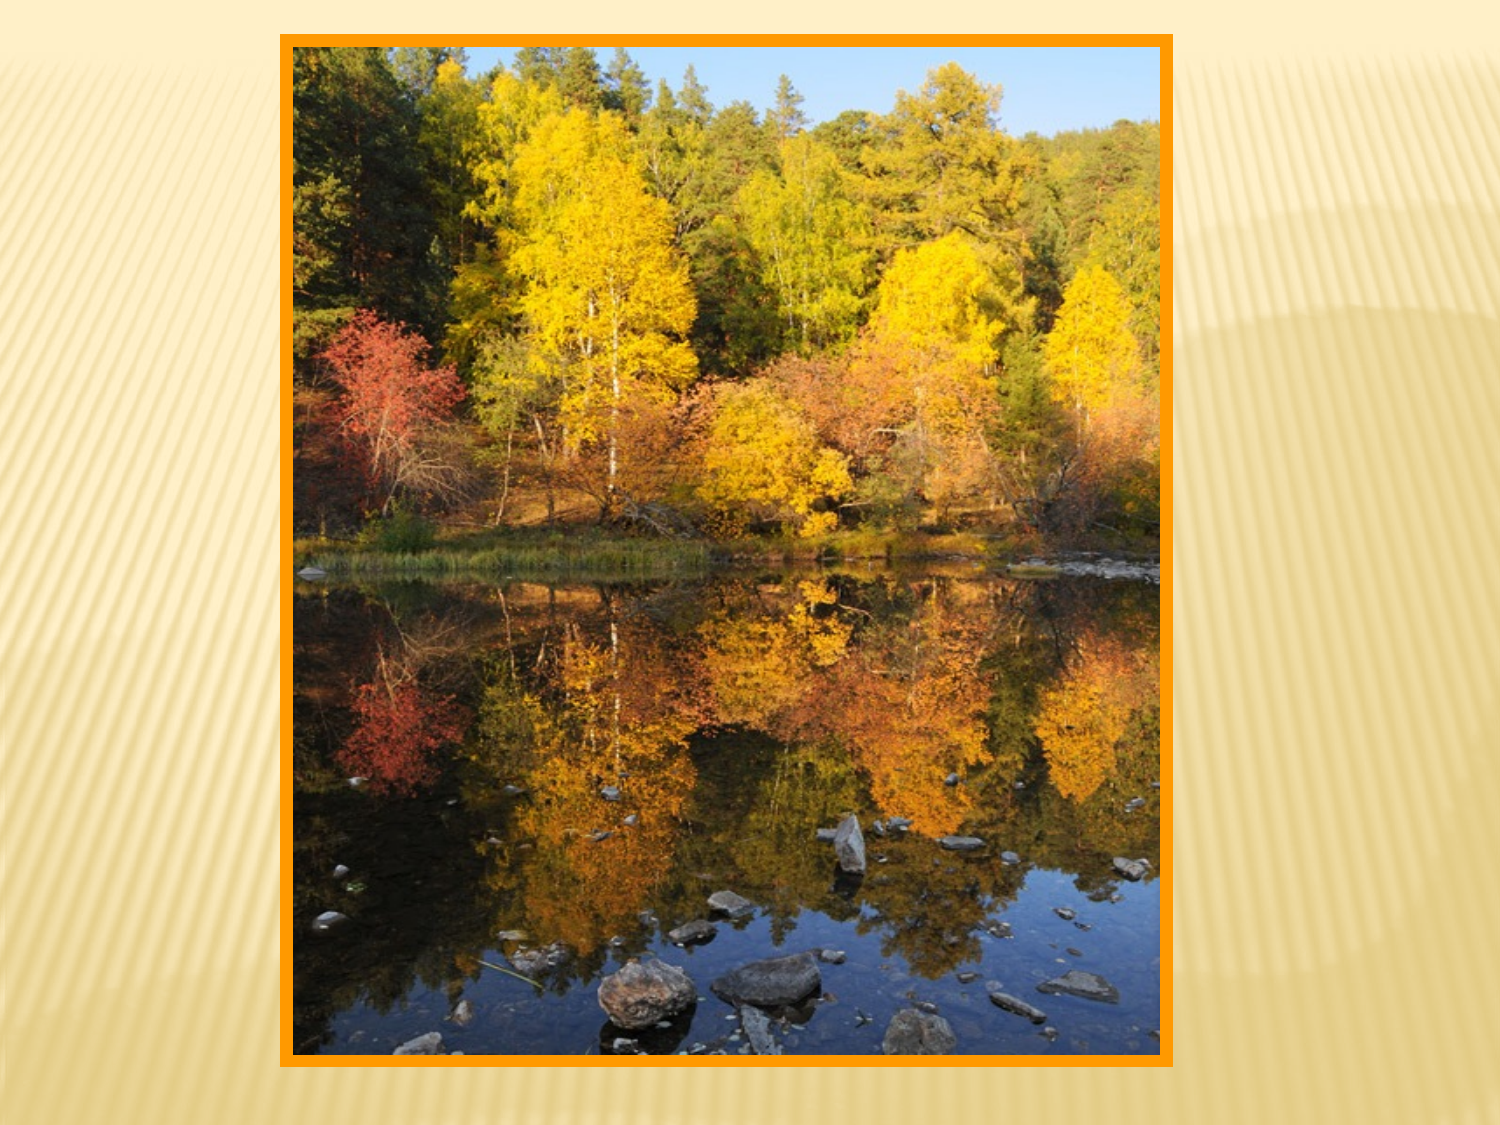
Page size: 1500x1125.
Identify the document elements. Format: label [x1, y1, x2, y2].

picture [292, 46, 1161, 1055]
